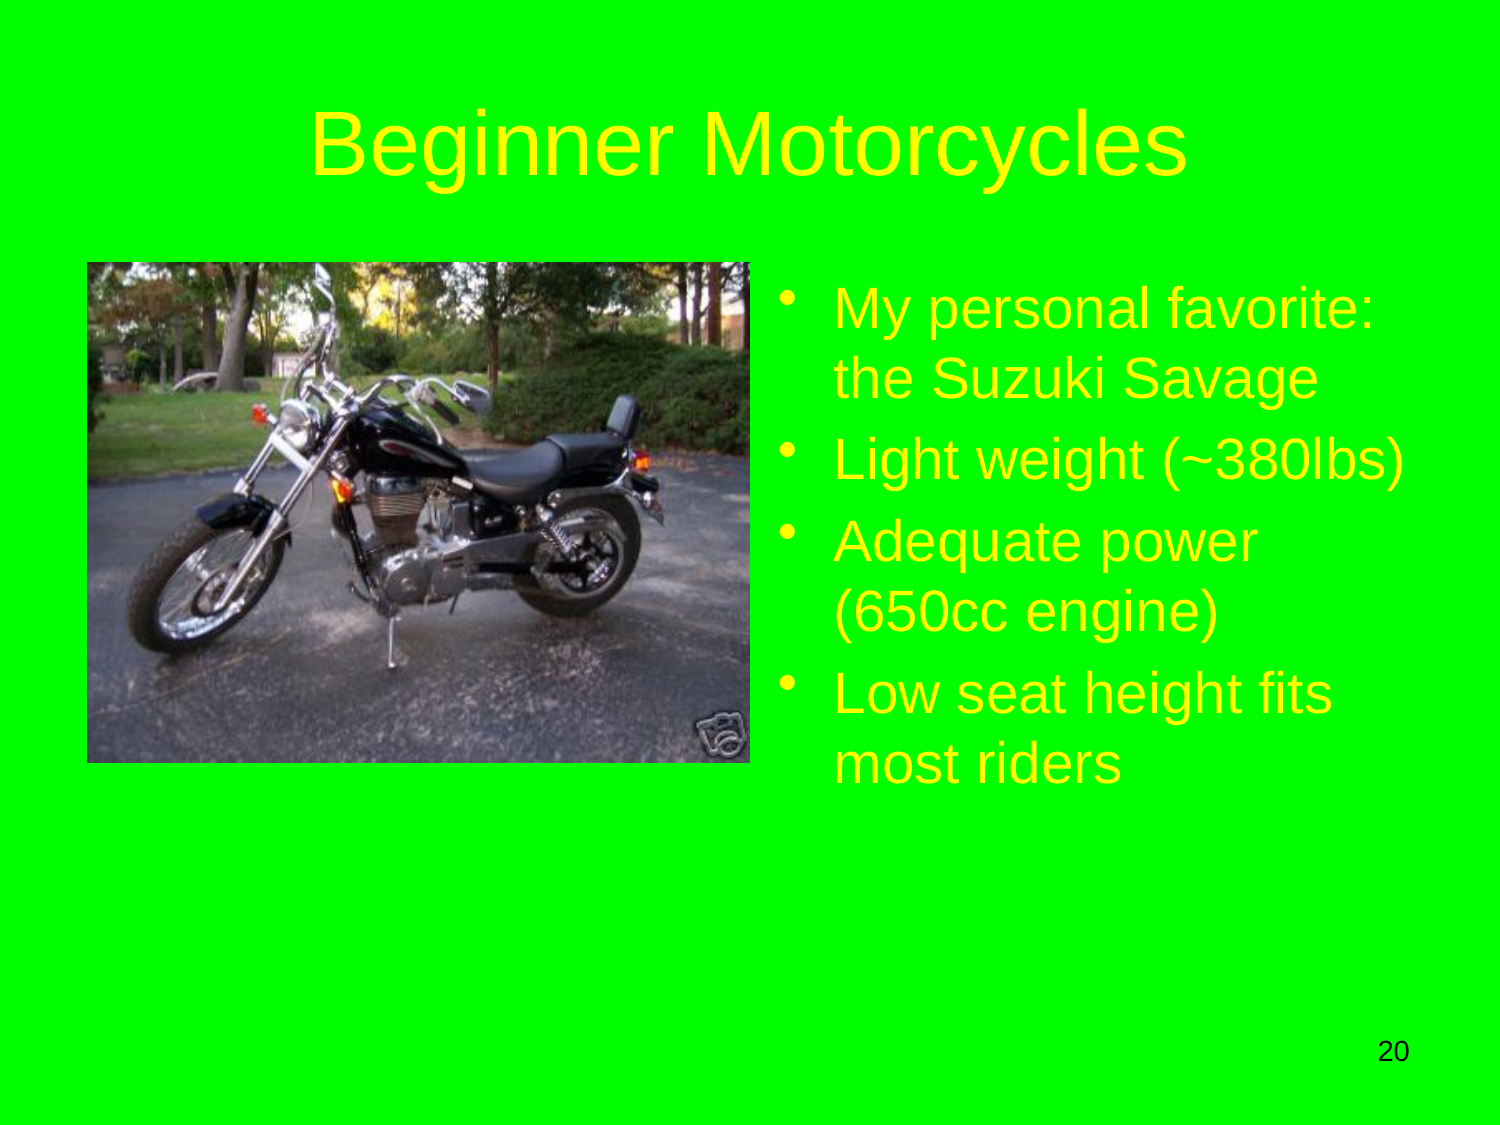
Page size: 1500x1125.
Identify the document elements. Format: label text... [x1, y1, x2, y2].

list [87, 262, 751, 763]
list My personal favorite: the Suzuki Savage Light weight (~380lbs) Adequate power (650cc engine) Low seat height fits most riders [762, 262, 1425, 1005]
title Beginner Motorcycles [75, 45, 1425, 233]
slide_number 20 [1074, 1024, 1425, 1103]
